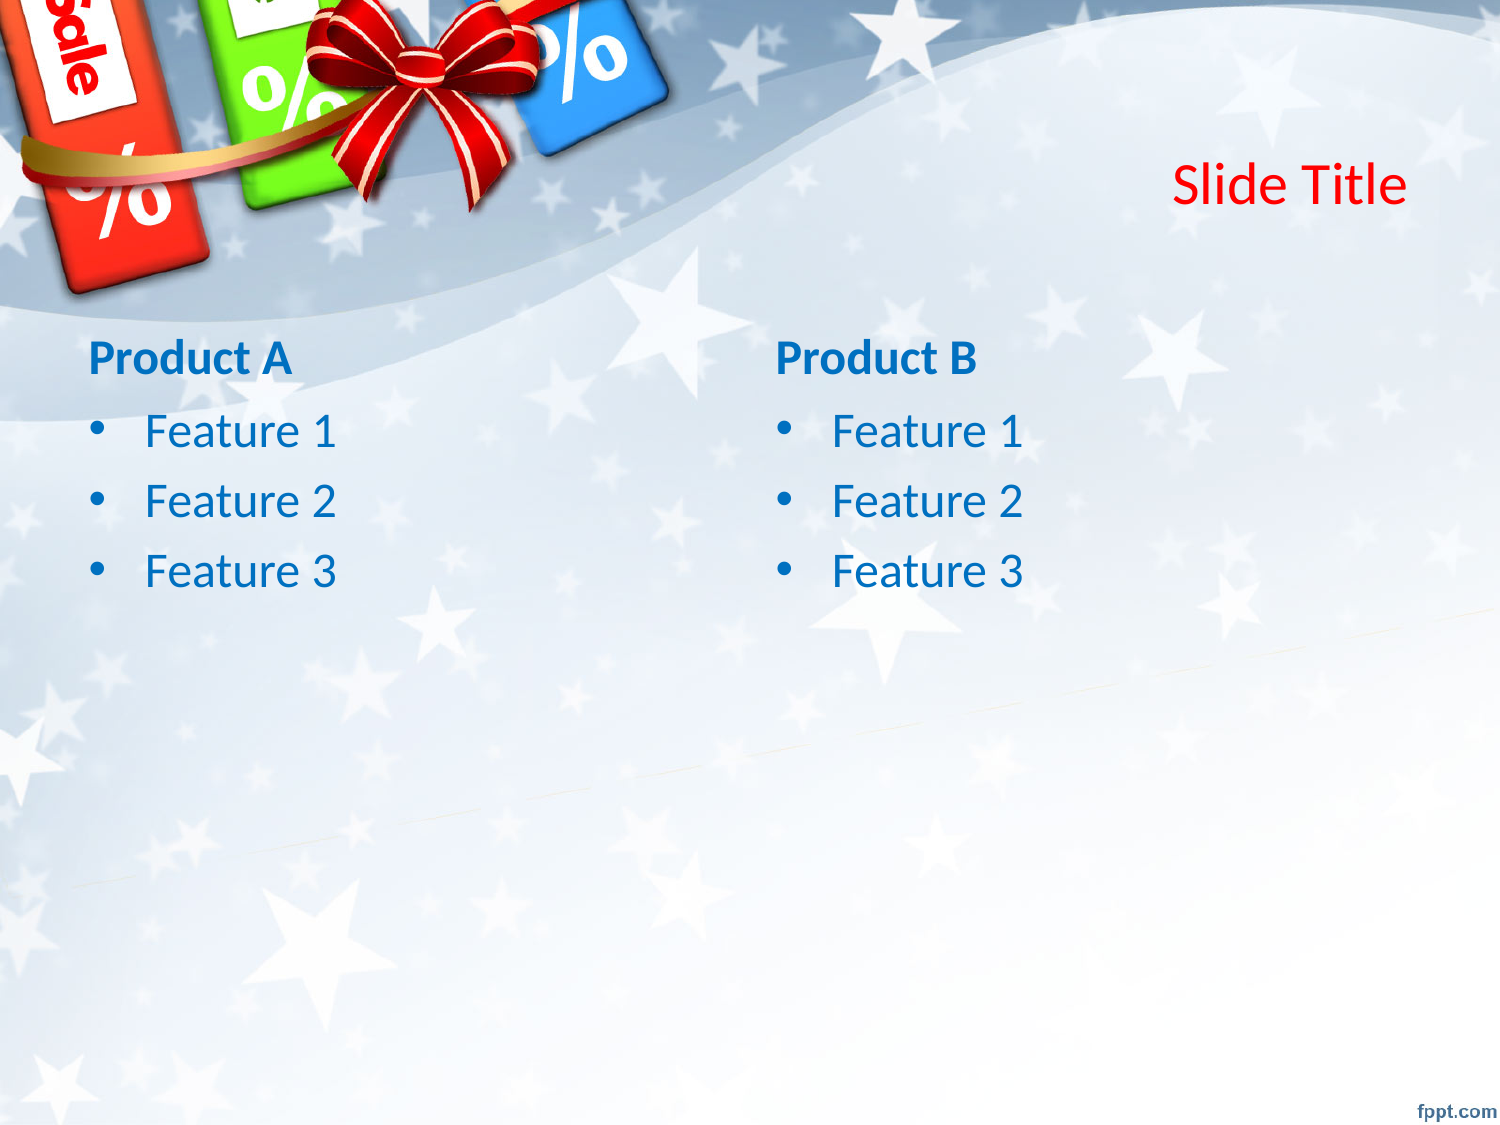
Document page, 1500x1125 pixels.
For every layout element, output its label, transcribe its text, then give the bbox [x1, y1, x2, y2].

list Feature 1 Feature 2 Feature 3 [73, 390, 737, 889]
title Slide Title [73, 136, 1424, 224]
list Product A [73, 286, 737, 390]
list Product B [760, 286, 1424, 390]
picture [0, 0, 1500, 1125]
list Feature 1 Feature 2 Feature 3 [760, 390, 1424, 889]
